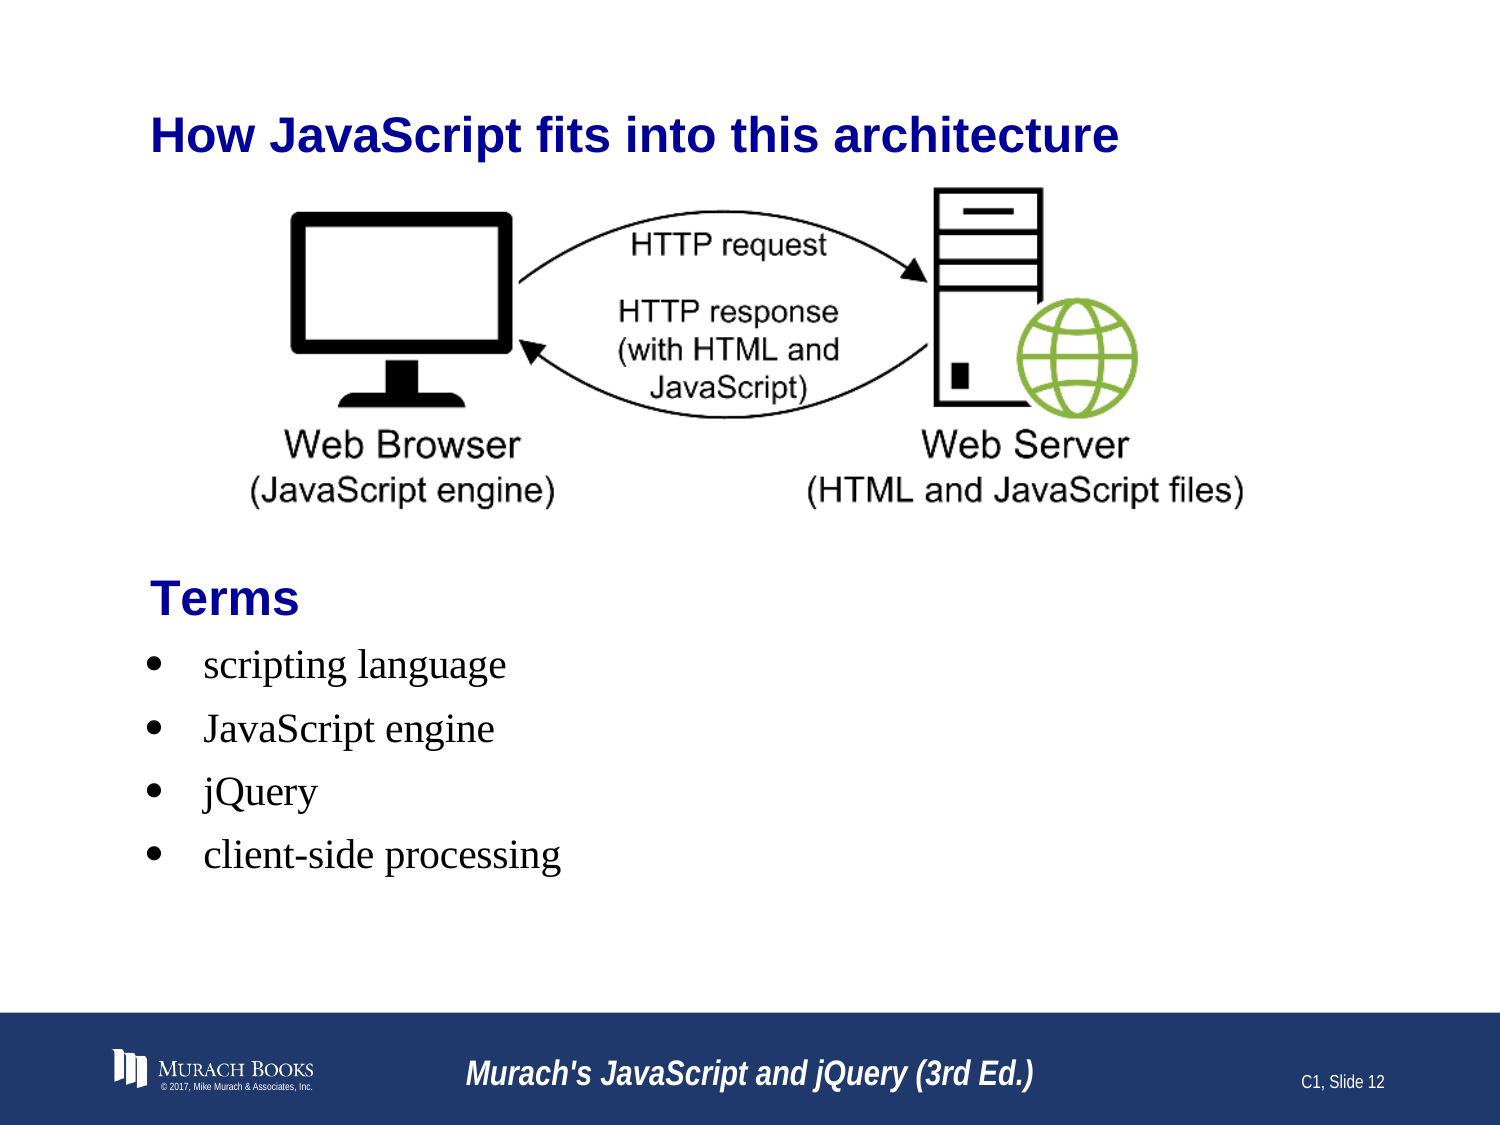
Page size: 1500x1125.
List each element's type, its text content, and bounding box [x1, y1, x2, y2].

slide_number C1, Slide 12 [1087, 1025, 1400, 1100]
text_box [146, 720, 1347, 955]
footer © 2017, Mike Murach & Associates, Inc. [12, 1025, 463, 1100]
slide_number Murach's JavaScript and jQuery (3rd Ed.) [463, 1025, 1050, 1100]
title How JavaScript fits into this architecture [150, 102, 1350, 164]
picture [249, 180, 1244, 513]
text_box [149, 537, 1350, 716]
